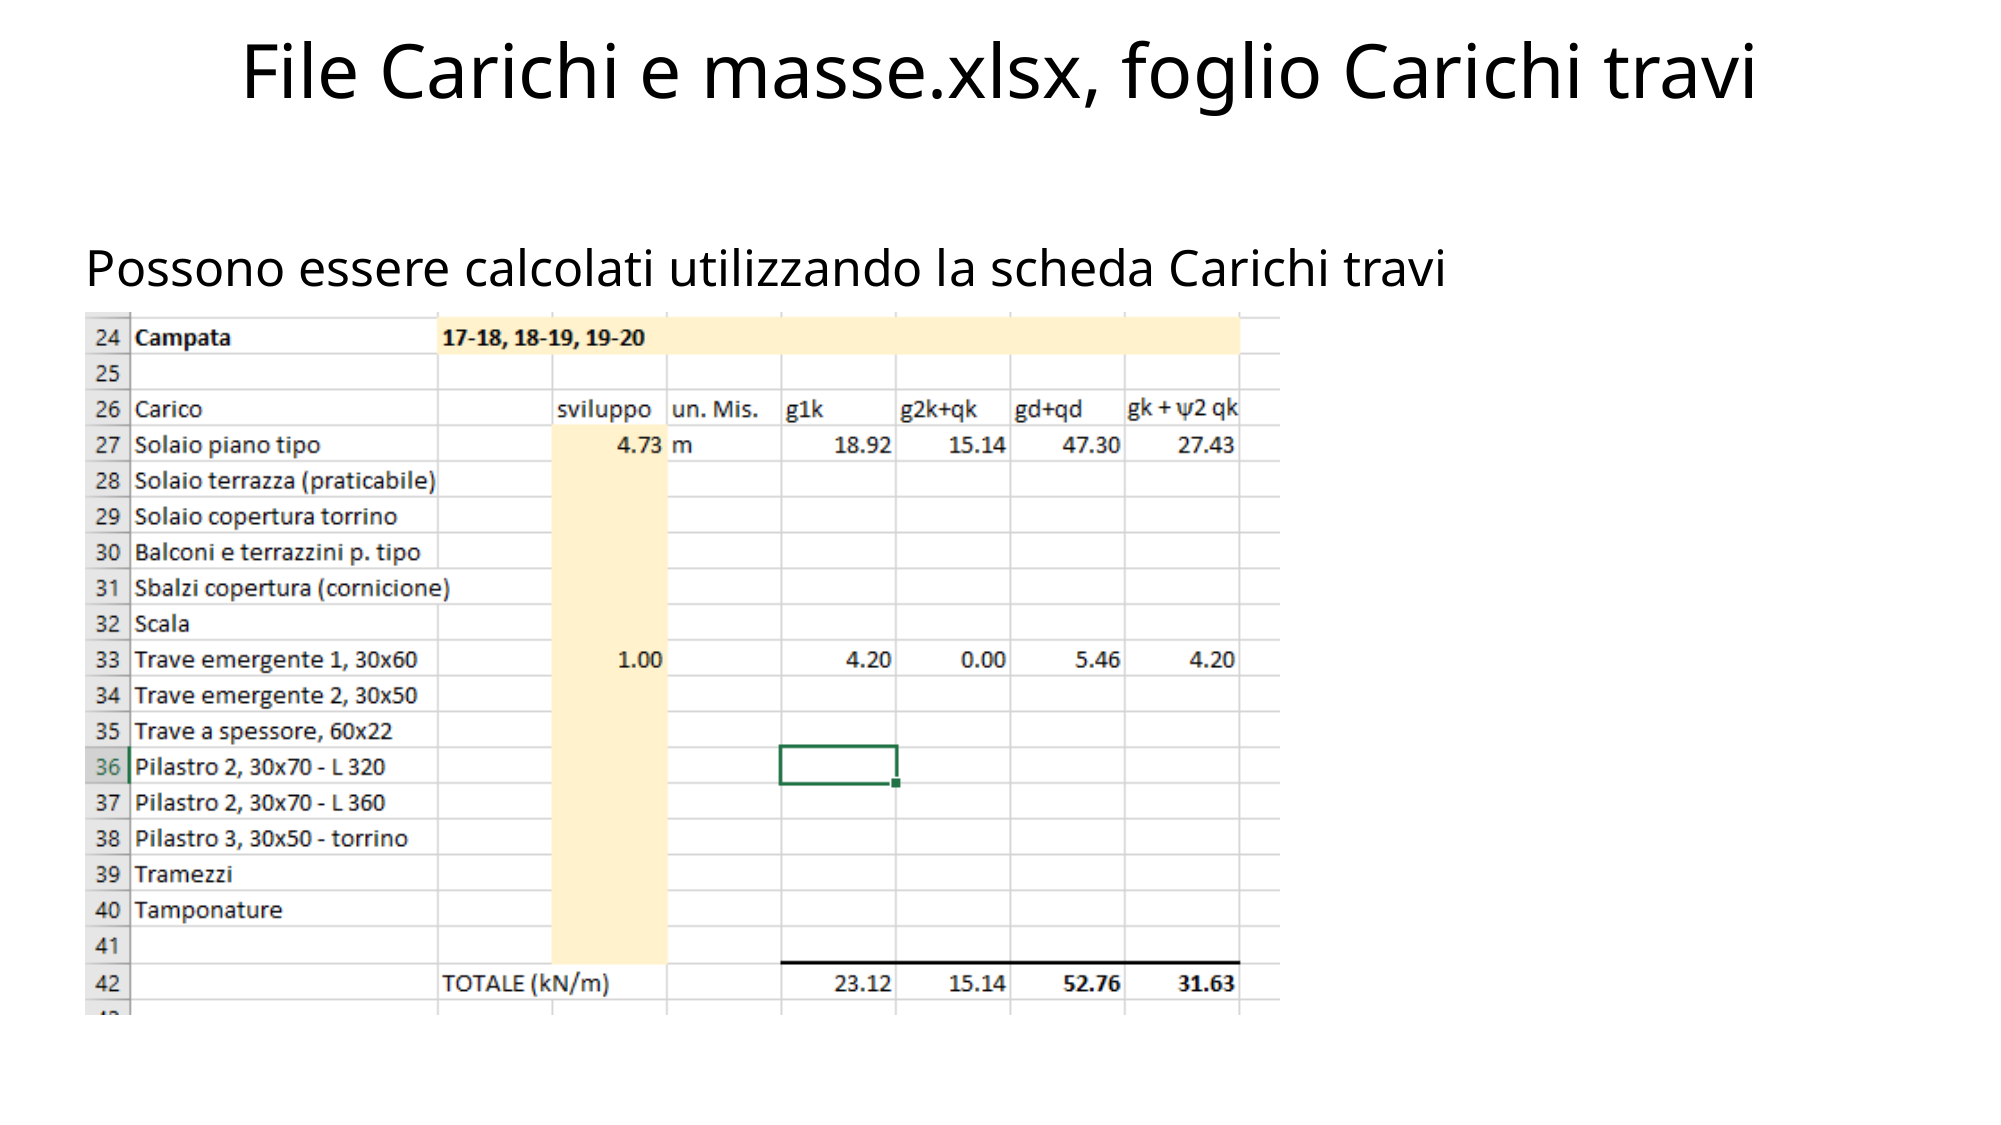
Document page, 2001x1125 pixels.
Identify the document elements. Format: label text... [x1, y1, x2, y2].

list Possono essere calcolati utilizzando la scheda Carichi travi [70, 236, 1902, 313]
picture [85, 312, 1280, 1015]
title File Carichi e masse.xlsx, foglio Carichi travi [137, 0, 1863, 218]
